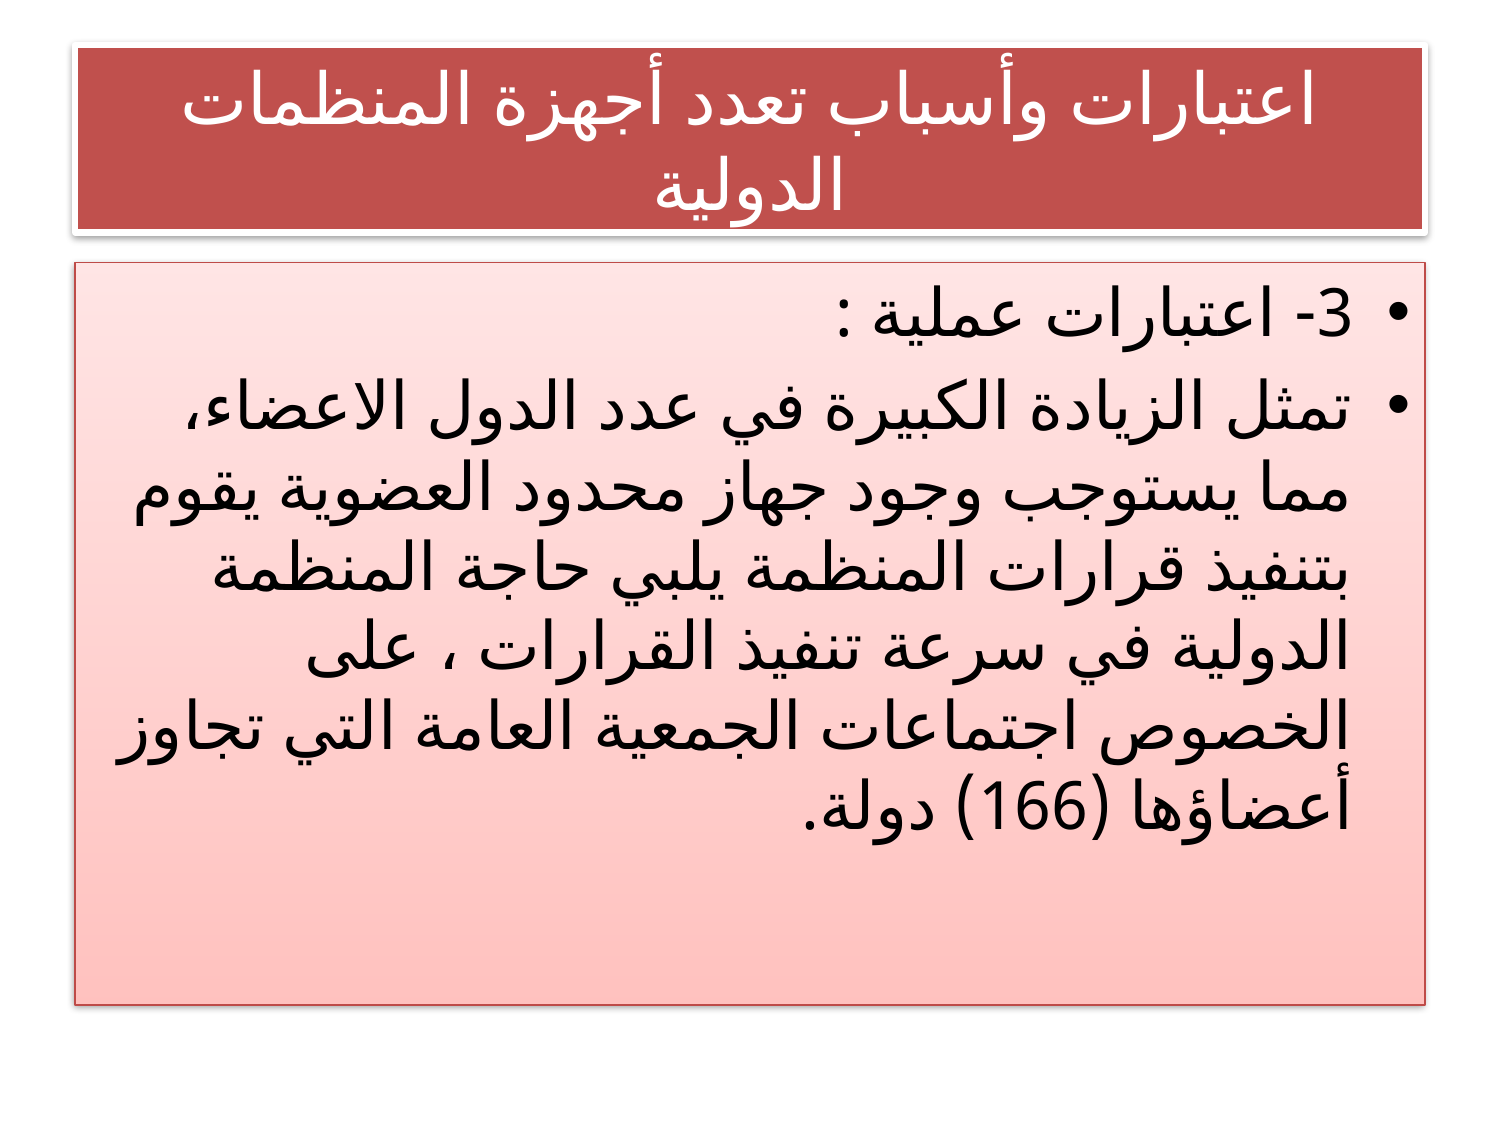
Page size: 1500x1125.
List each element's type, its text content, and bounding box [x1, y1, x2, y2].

list 3- اعتبارات عملية : تمثل الزيادة الكبيرة في عدد الدول الاعضاء، مما يستوجب وجود جهاز محدود العضوية يقوم بتنفيذ قرارات المنظمة يلبي حاجة المنظمة الدولية في سرعة تنفيذ القرارات ، على الخصوص اجتماعات الجمعية العامة التي تجاوز أعضاؤها (166) دولة. [74, 262, 1426, 1006]
title اعتبارات وأسباب تعدد أجهزة المنظمات الدولية [72, 42, 1428, 236]
